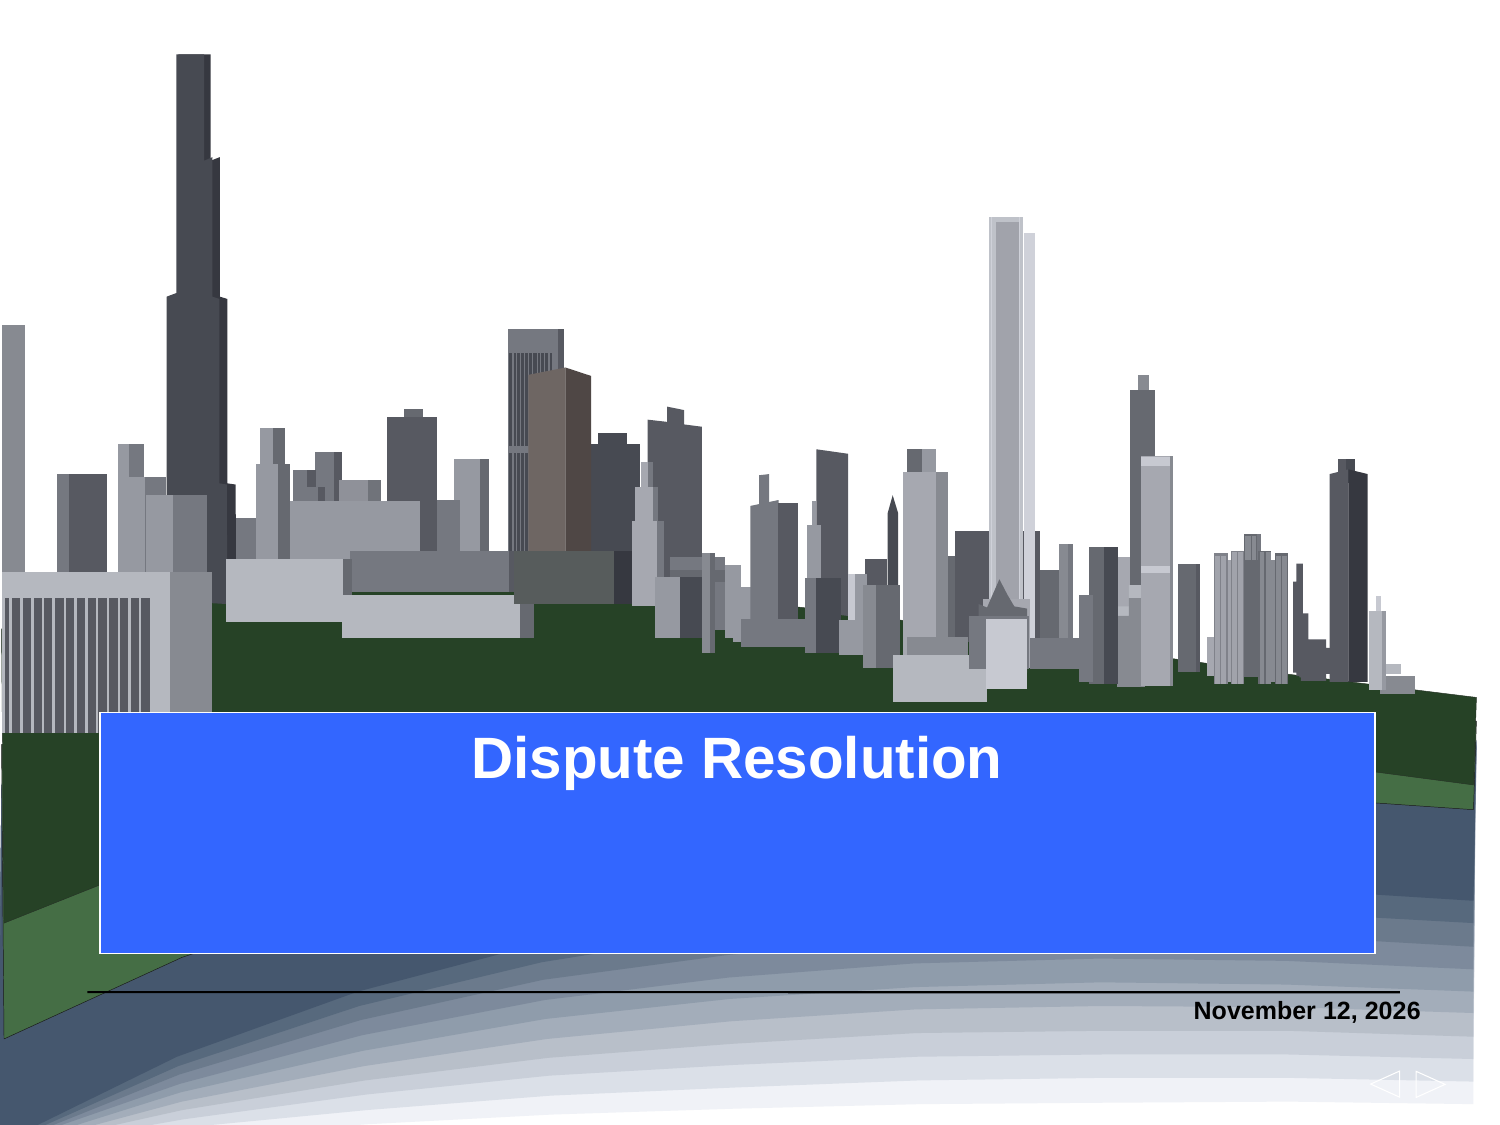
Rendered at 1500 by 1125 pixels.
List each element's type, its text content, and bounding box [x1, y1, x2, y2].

title Dispute Resolution [99, 712, 1376, 954]
